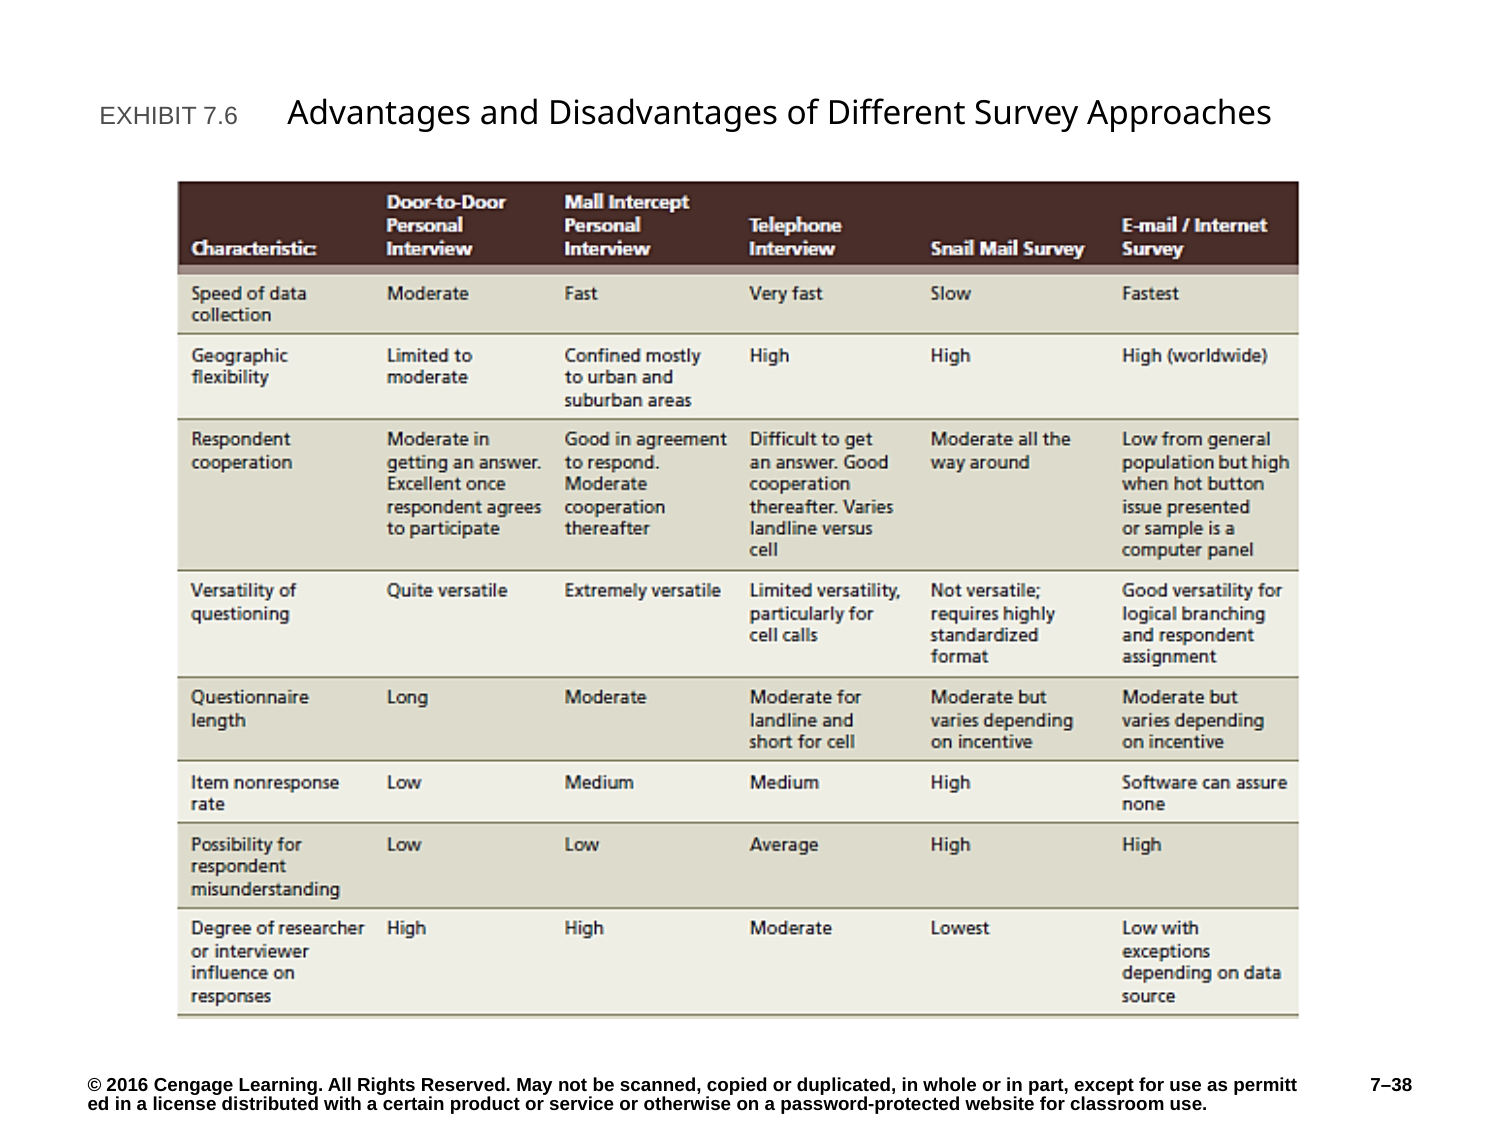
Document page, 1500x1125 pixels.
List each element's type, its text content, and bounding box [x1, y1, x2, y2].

picture [174, 178, 1305, 1019]
footer © 2016 Cengage Learning. All Rights Reserved. May not be scanned, copied or duplicated, in whole or in part, except for use as permitted in a license distributed with a certain product or service or otherwise on a password-protected website for classroom use. [87, 1057, 1050, 1103]
text_box EXHIBIT 7.6 Advantages and Disadvantages of Different Survey Approaches [84, 84, 1414, 139]
slide_number 7–38 [1050, 1042, 1413, 1103]
